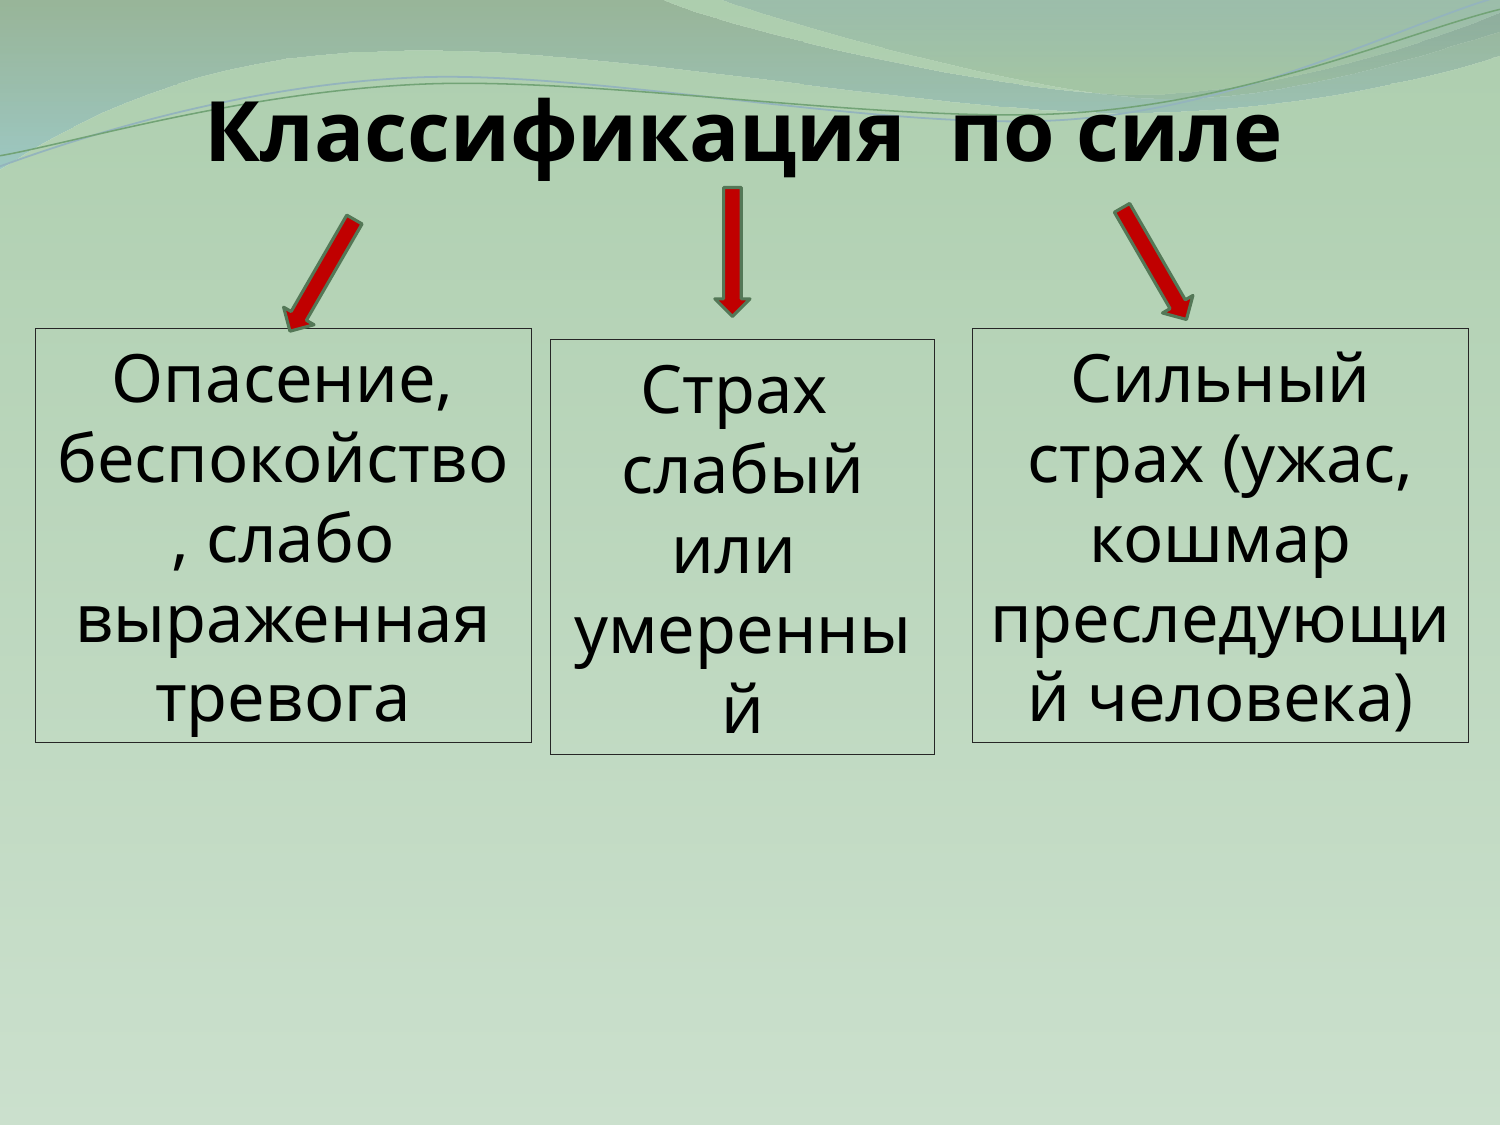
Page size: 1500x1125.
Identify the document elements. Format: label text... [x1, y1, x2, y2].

text_box [282, 213, 364, 333]
text_box Классификация по силе [187, 70, 1301, 186]
text_box [1113, 202, 1195, 321]
text_box Сильный страх (ужас, кошмар преследующий человека) [972, 328, 1469, 743]
text_box Страх слабый или умеренный [550, 339, 935, 755]
text_box Опасение, беспокойство, слабо выраженная тревога [35, 328, 532, 743]
text_box [713, 185, 752, 318]
